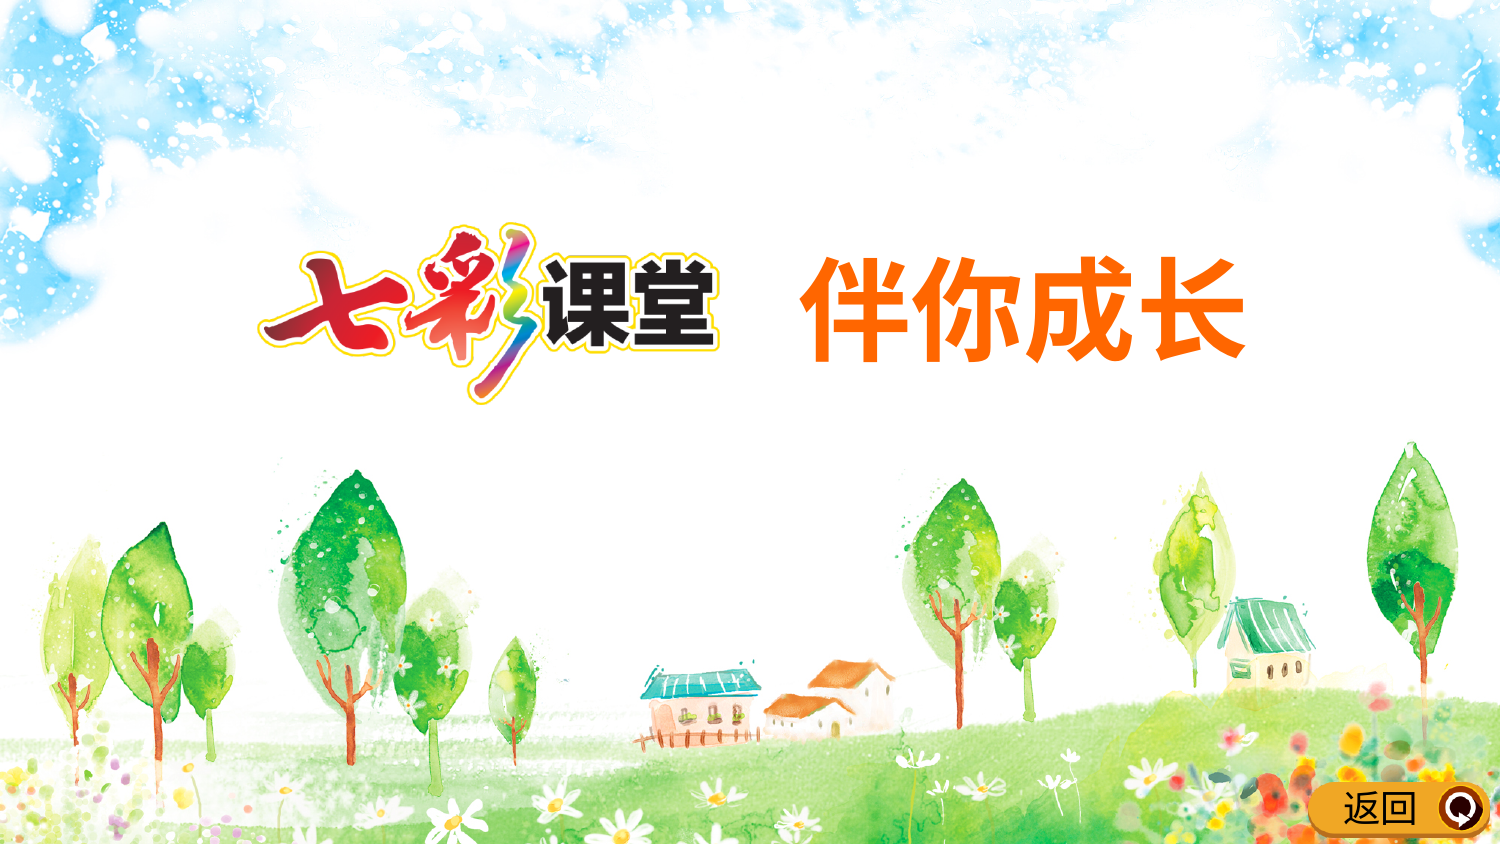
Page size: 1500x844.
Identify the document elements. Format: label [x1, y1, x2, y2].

text_box [253, 220, 1316, 407]
picture [0, 0, 1500, 844]
